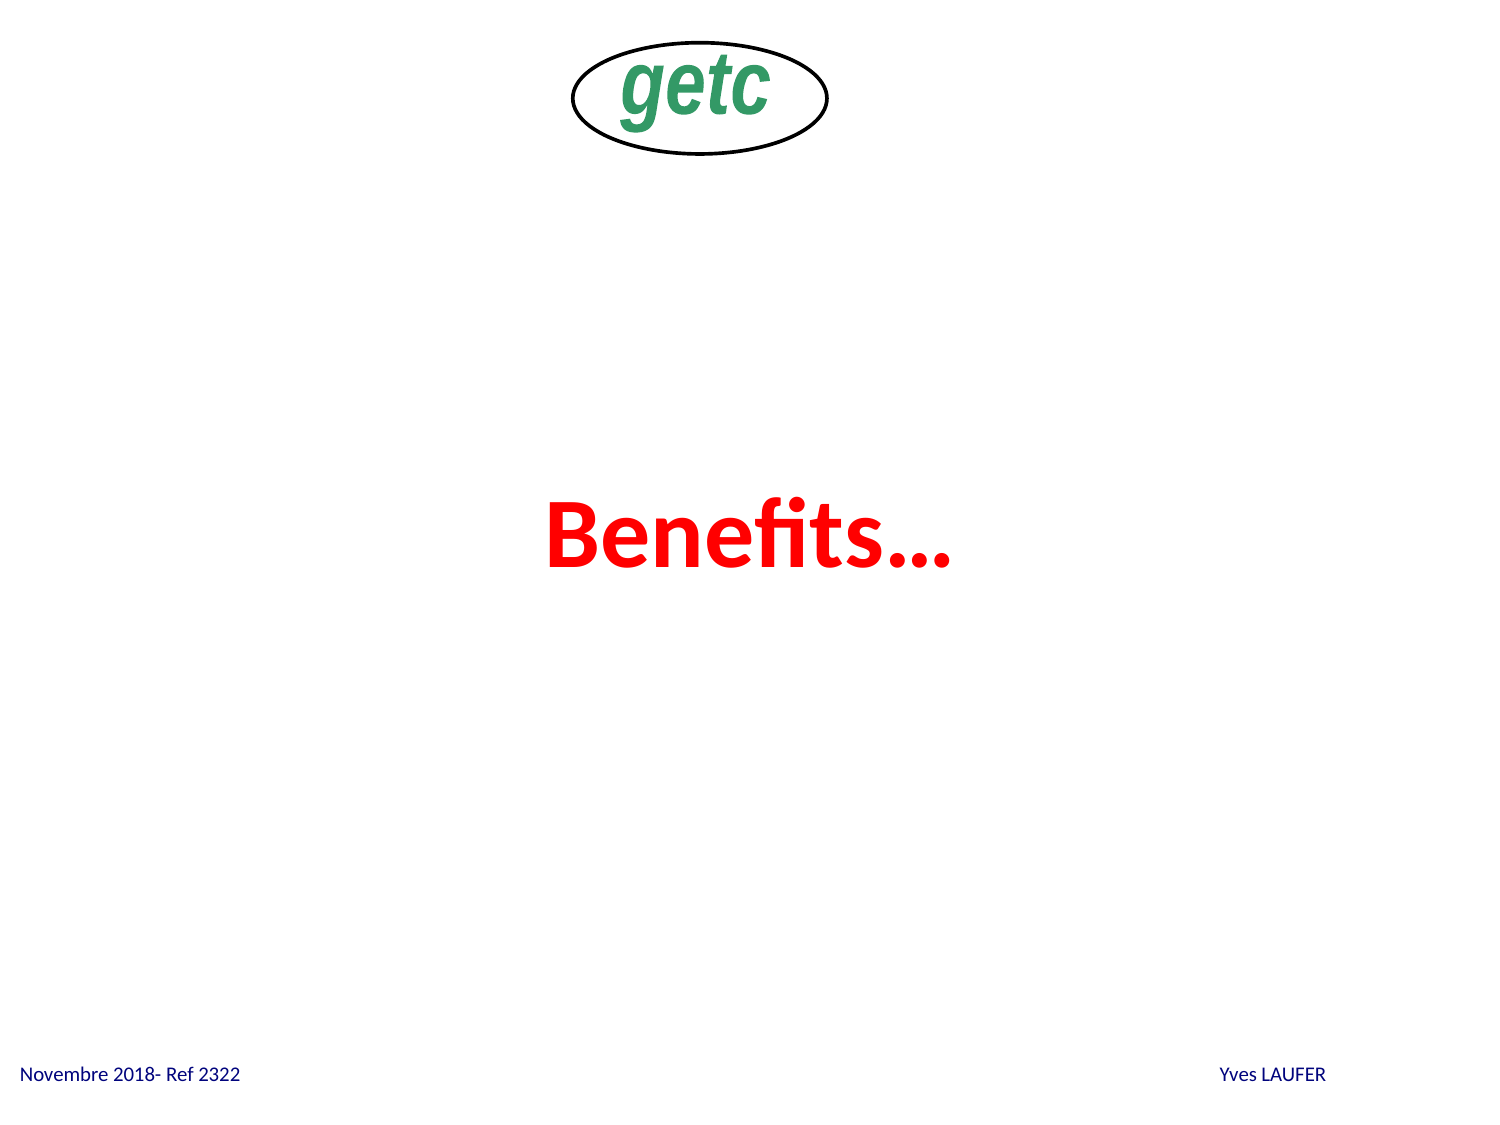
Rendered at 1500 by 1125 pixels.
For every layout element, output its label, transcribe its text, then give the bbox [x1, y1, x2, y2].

footer Novembre 2018- Ref 2322 Yves LAUFER [0, 1042, 1483, 1103]
list Benefits… [75, 262, 1425, 1005]
text_box [572, 42, 827, 154]
